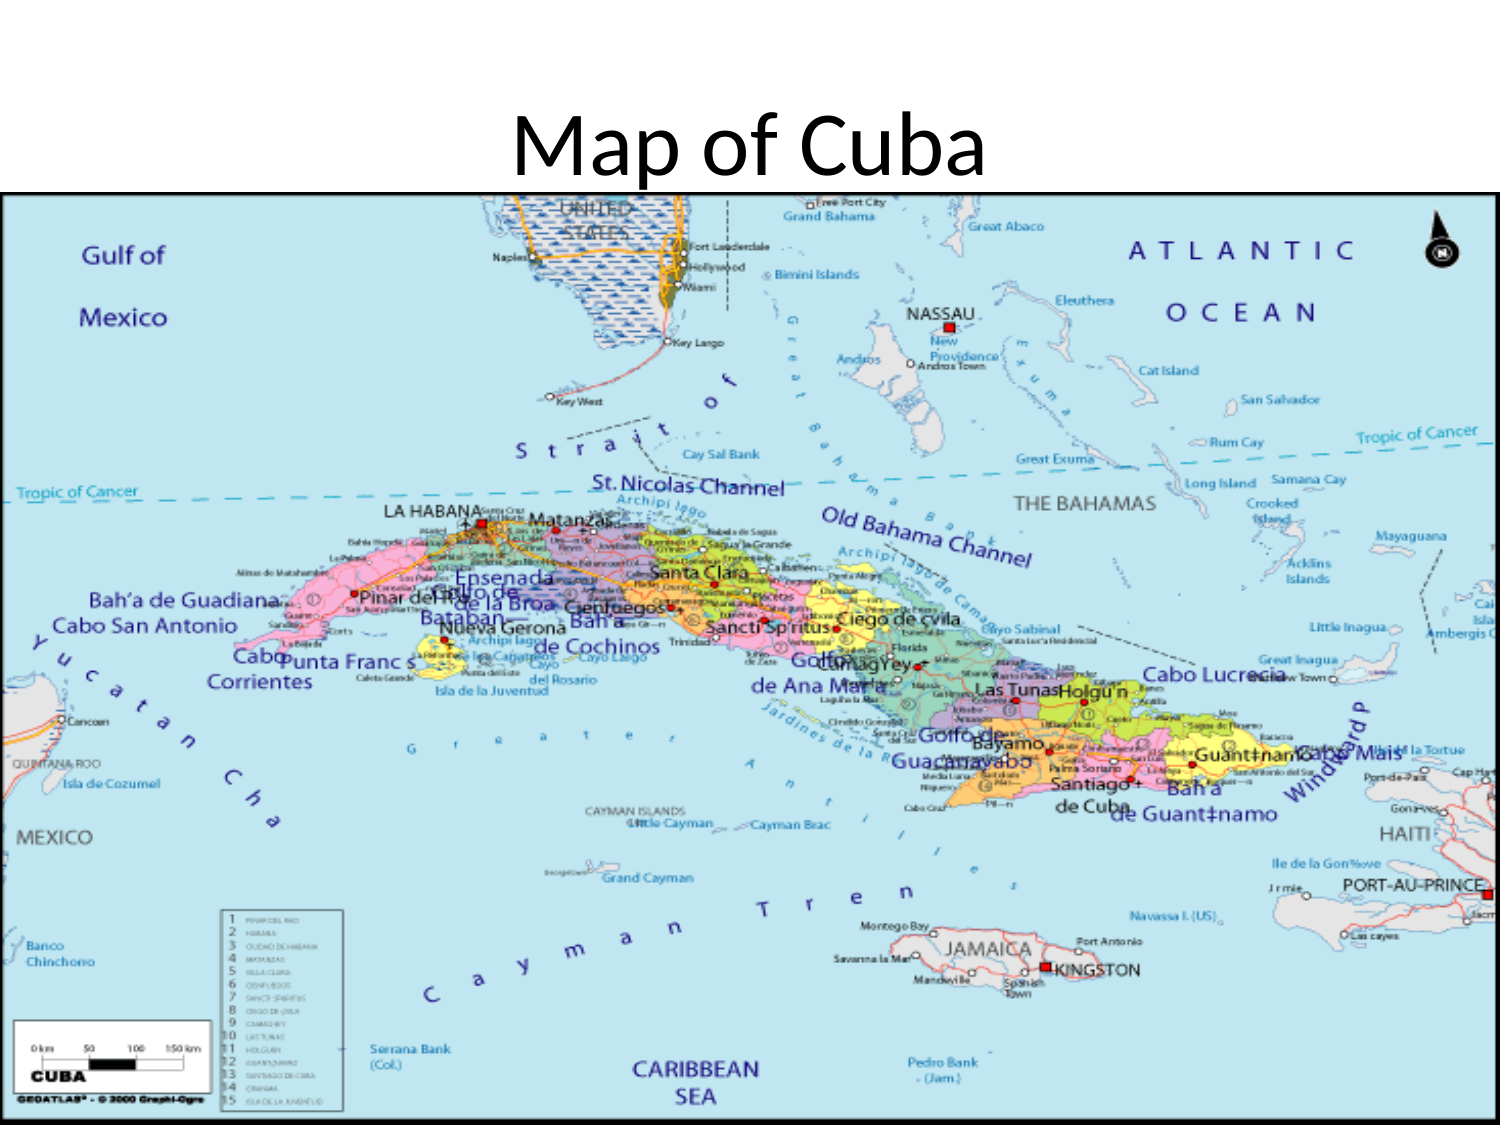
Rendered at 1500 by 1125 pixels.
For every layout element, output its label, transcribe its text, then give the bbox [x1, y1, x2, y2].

title Map of Cuba [75, 45, 1425, 190]
picture [0, 191, 1500, 1125]
